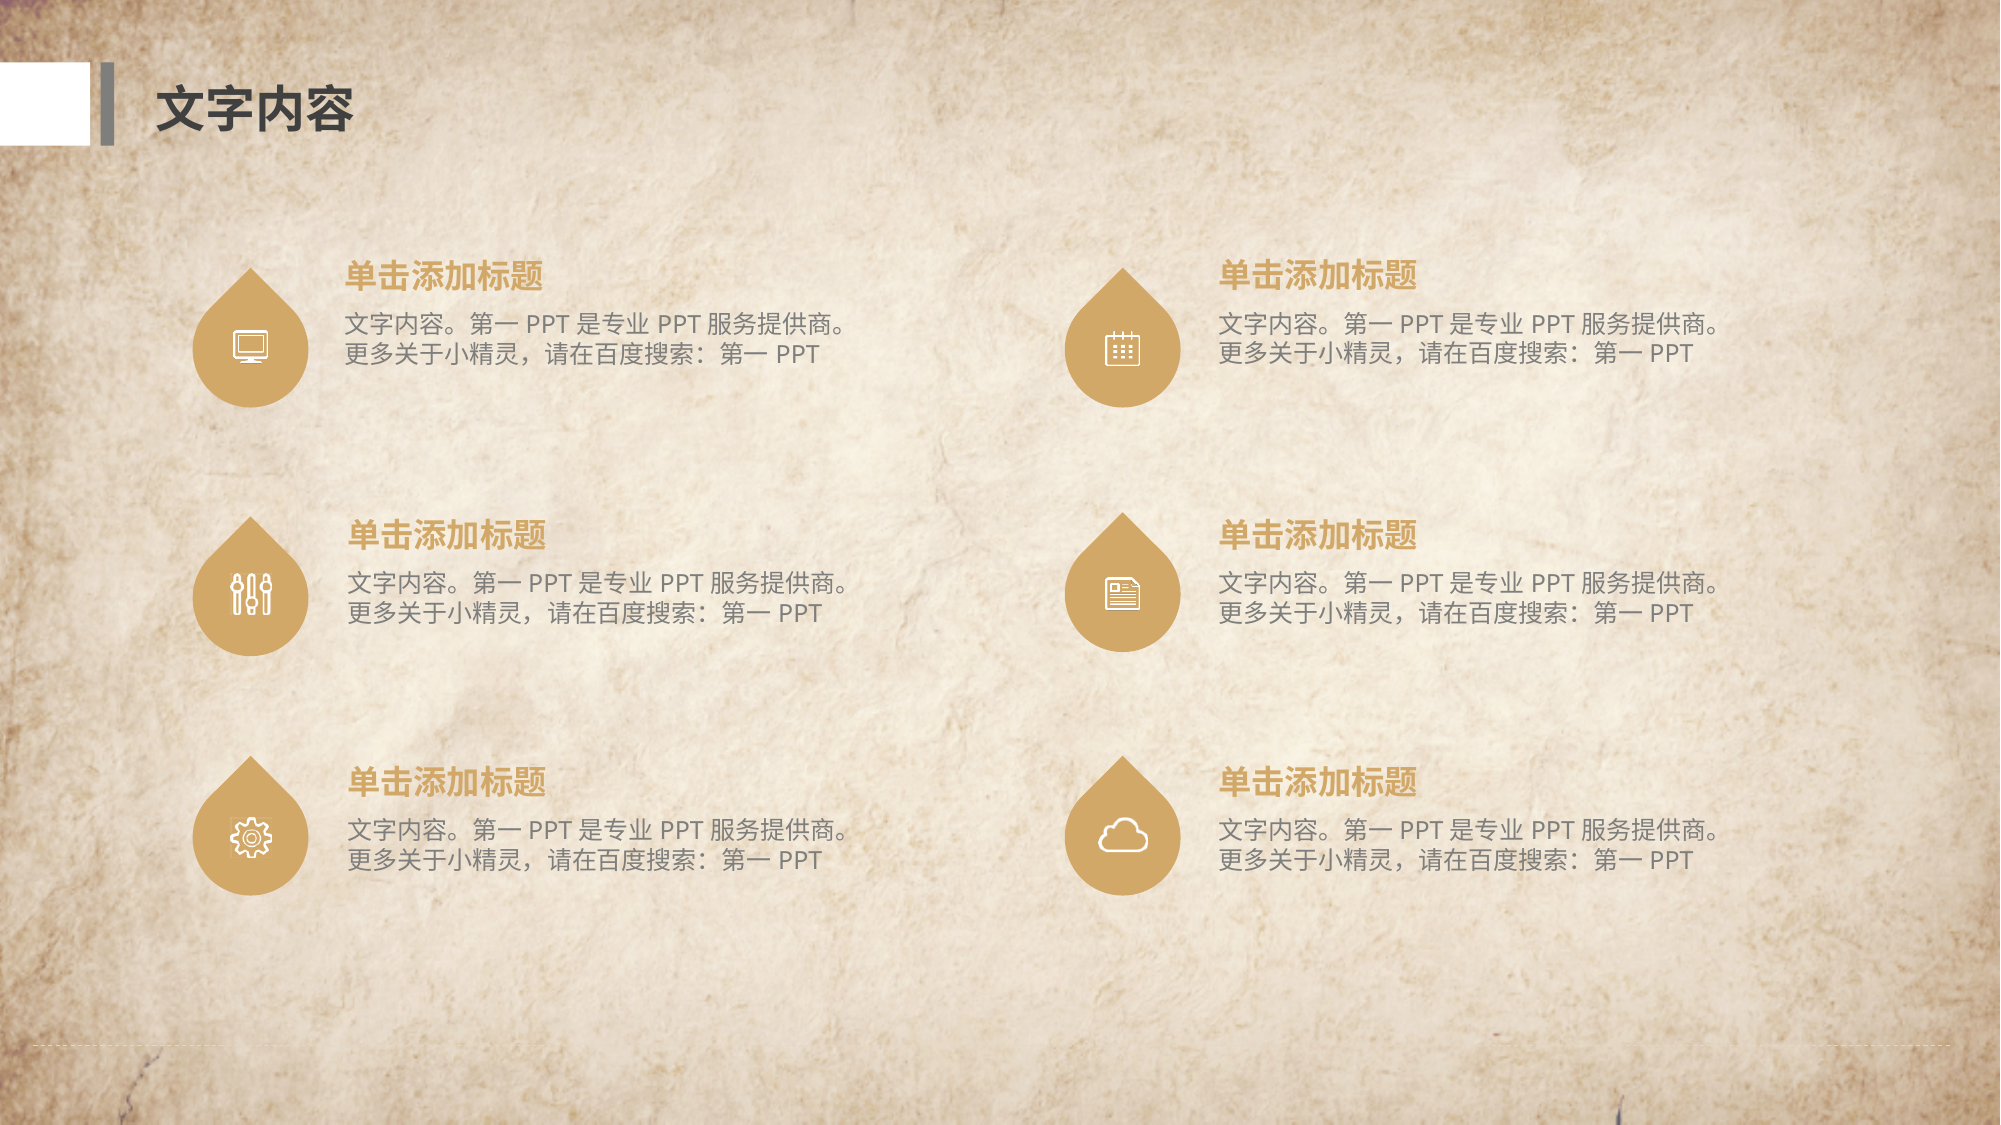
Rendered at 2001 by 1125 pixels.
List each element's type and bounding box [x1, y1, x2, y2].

picture [0, 0, 2000, 1125]
text_box [0, 62, 115, 146]
